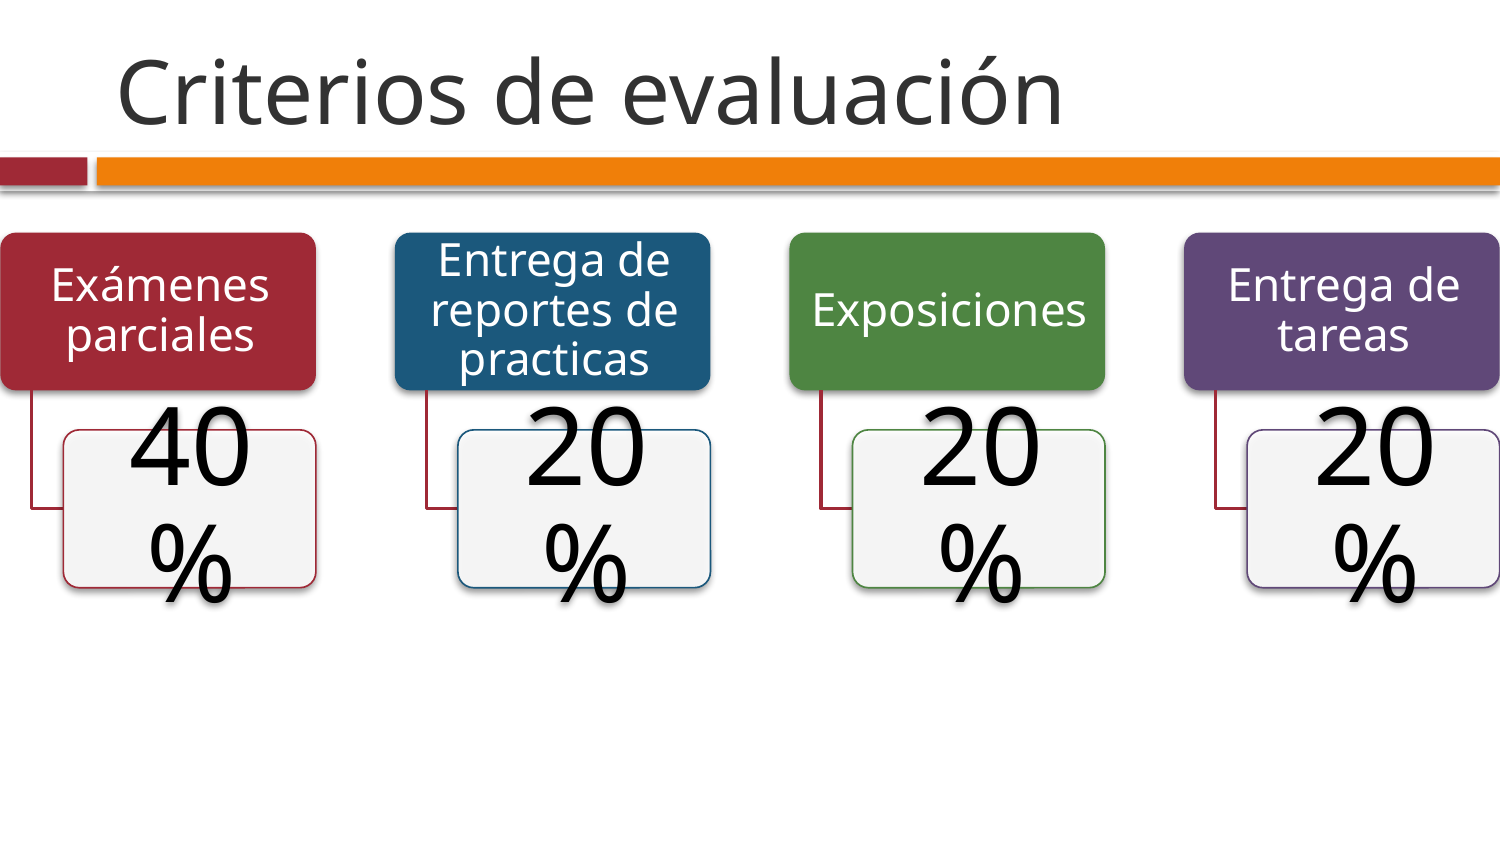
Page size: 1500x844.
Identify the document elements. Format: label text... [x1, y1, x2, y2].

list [0, 70, 1500, 751]
title Criterios de evaluación [100, 28, 1438, 69]
